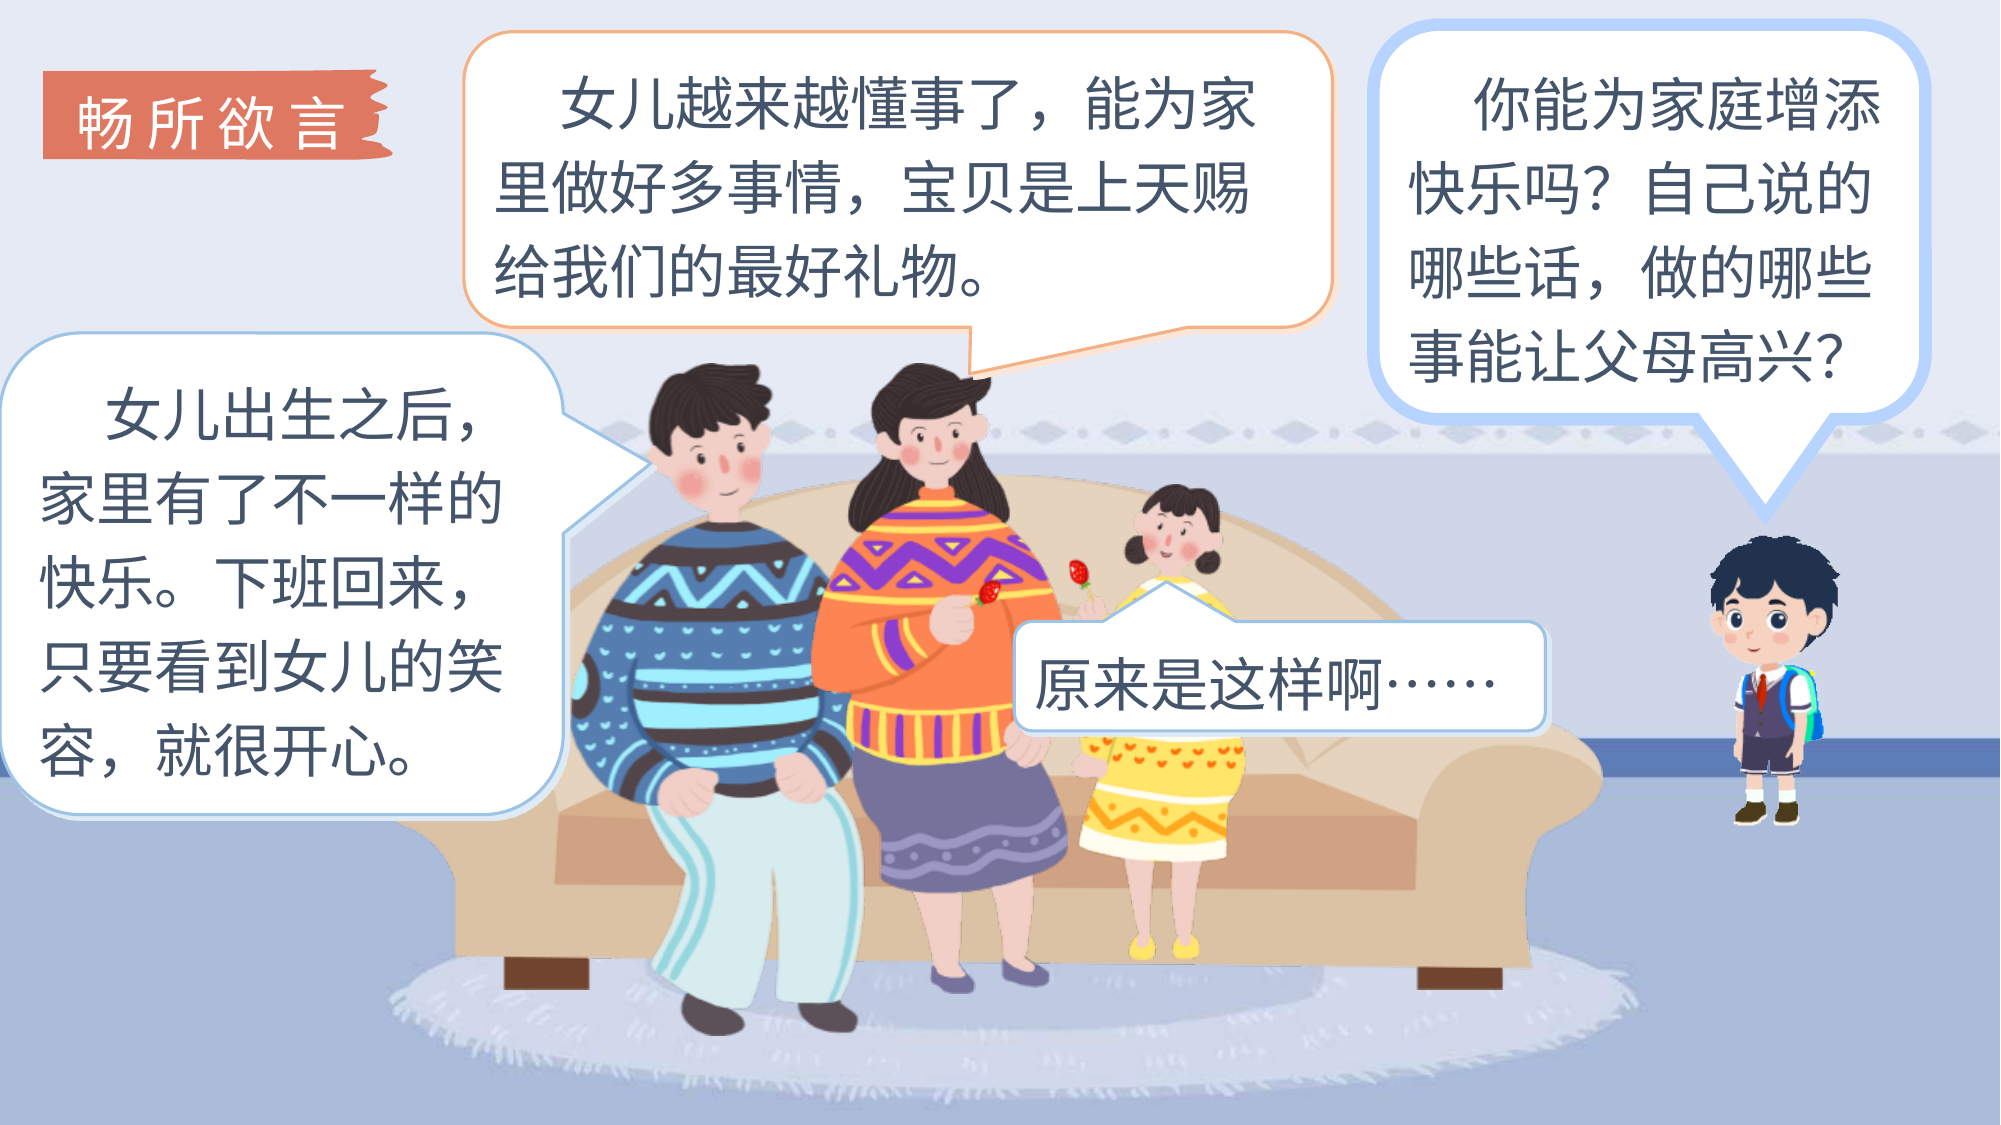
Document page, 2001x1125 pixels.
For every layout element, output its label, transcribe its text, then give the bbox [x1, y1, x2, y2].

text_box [1373, 24, 1926, 859]
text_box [43, 65, 393, 166]
text_box 女儿出生之后，家里有了不一样的快乐。下班回来，只要看到女儿的笑容，就很开心。 [0, 332, 546, 815]
picture [0, 0, 2000, 1125]
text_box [368, 363, 1603, 1036]
text_box 女儿越来越懂事了，能为家里做好多事情，宝贝是上天赐给我们的最好礼物。 [463, 31, 1333, 363]
